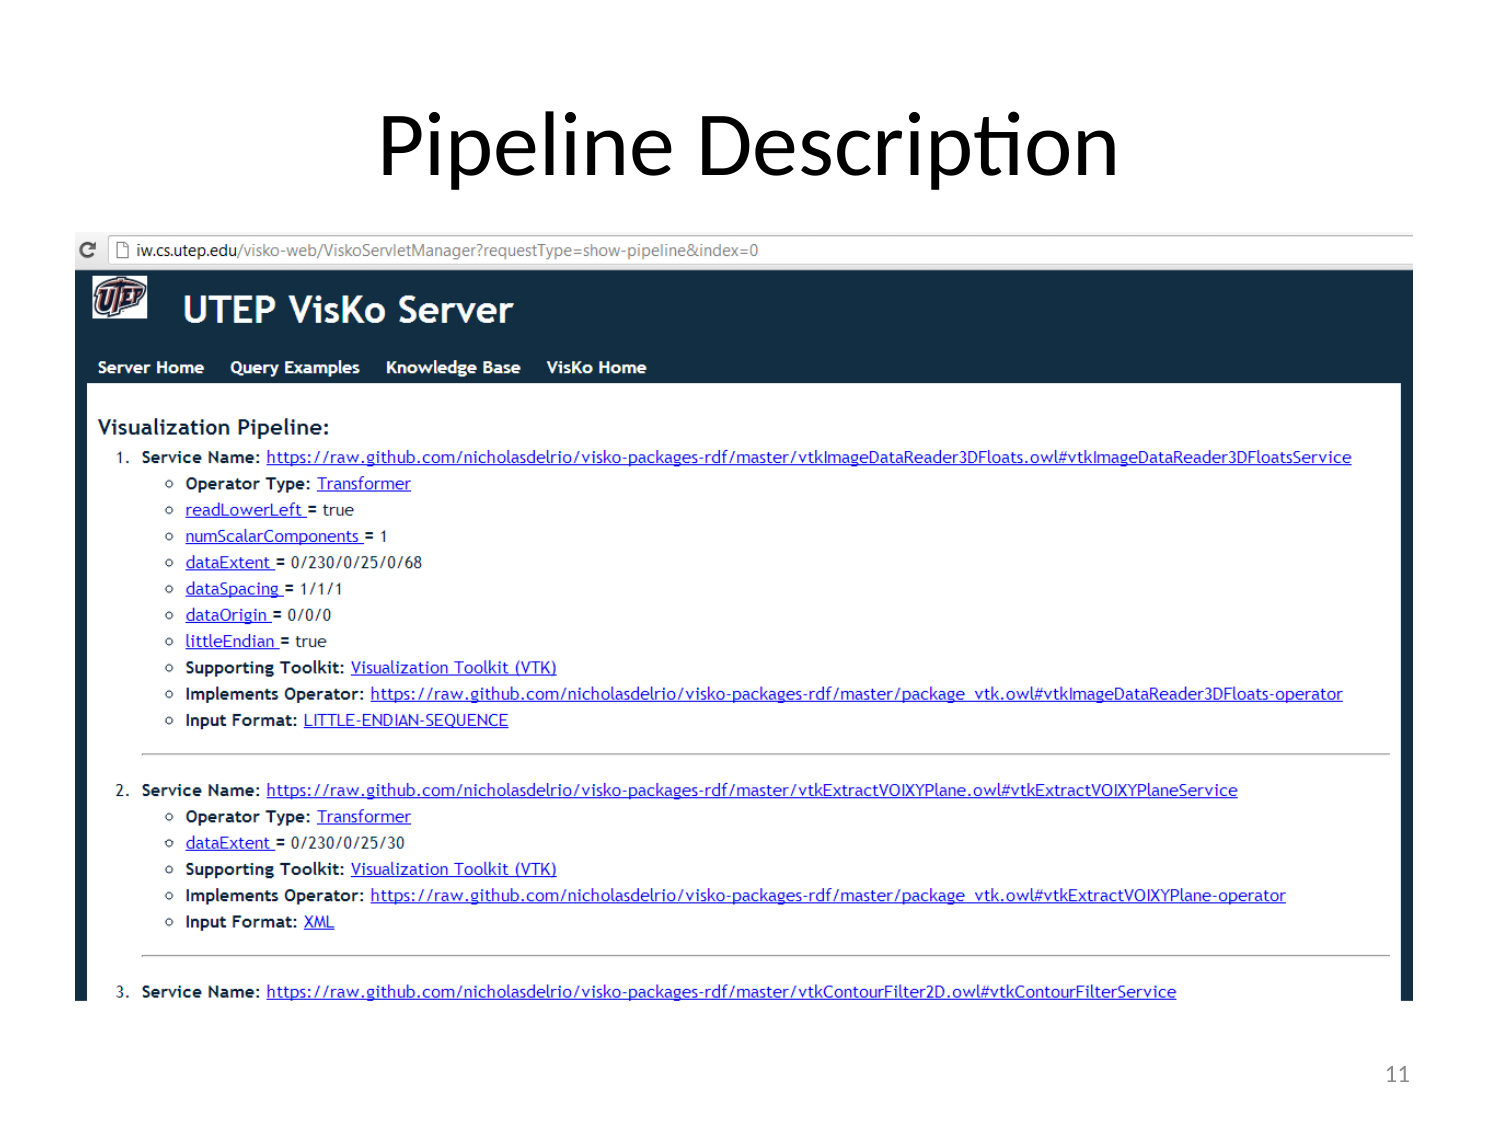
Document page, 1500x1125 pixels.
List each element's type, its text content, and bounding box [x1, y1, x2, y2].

picture [74, 231, 1413, 1013]
title Pipeline Description [75, 45, 1425, 233]
slide_number 11 [1074, 1042, 1425, 1103]
